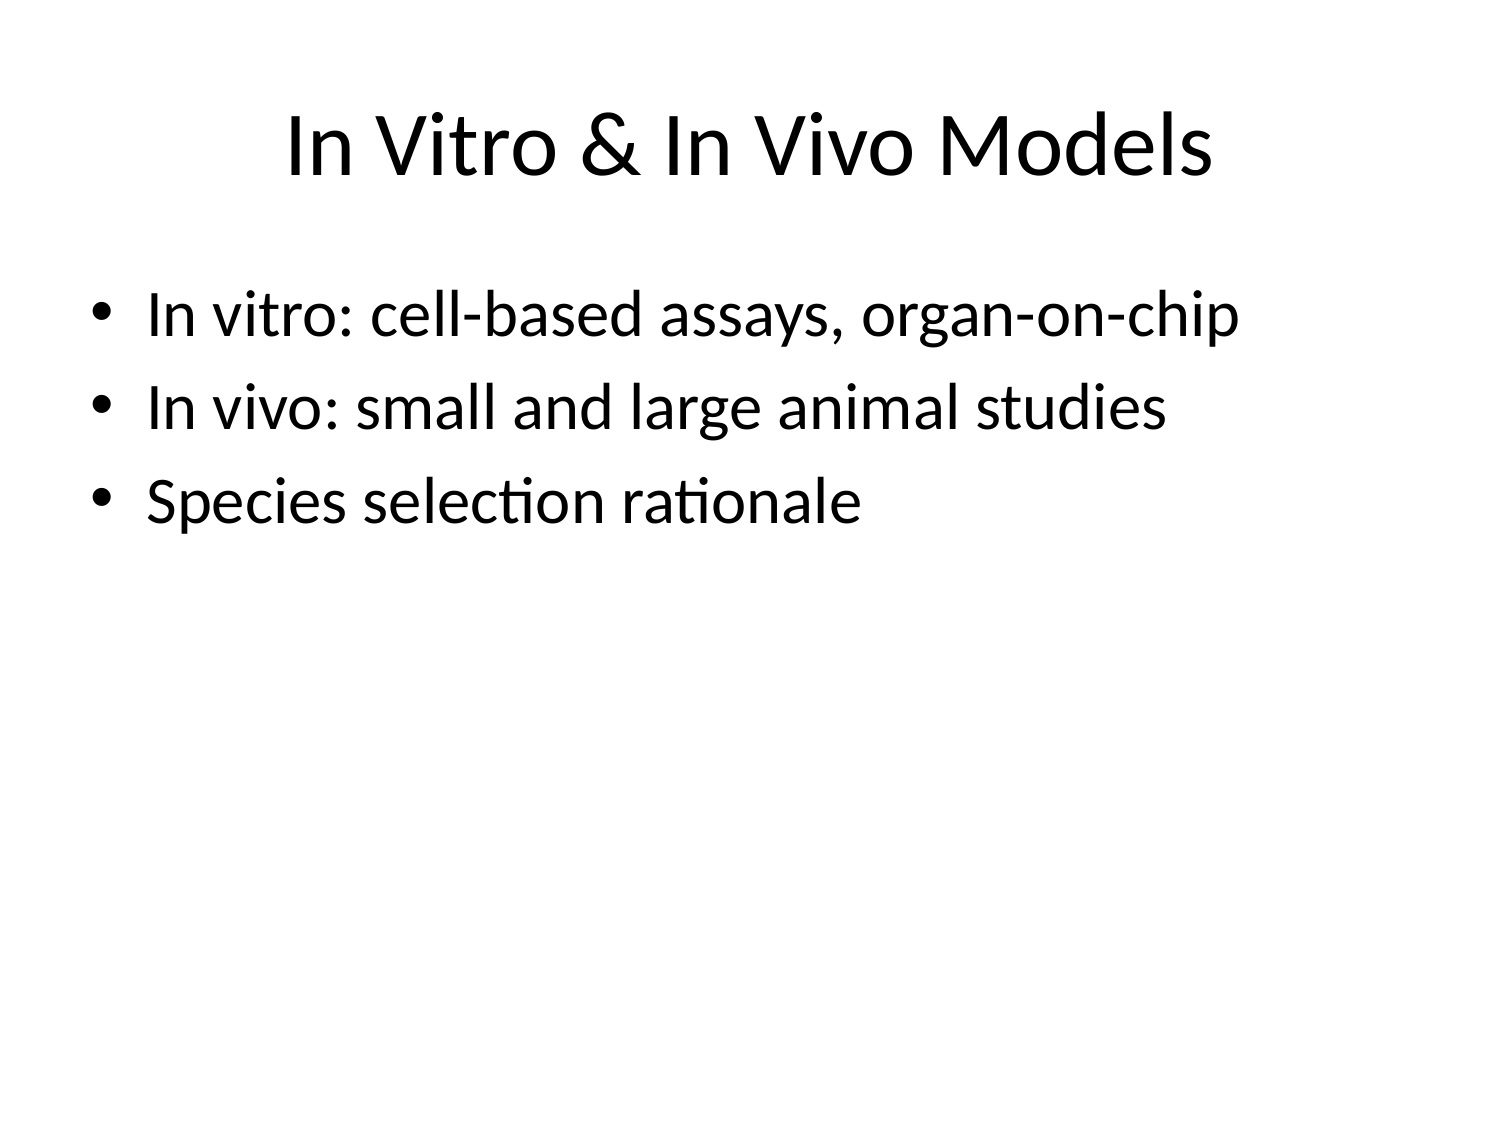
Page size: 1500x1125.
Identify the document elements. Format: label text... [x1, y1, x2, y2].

list In vitro: cell-based assays, organ-on-chip In vivo: small and large animal studies Species selection rationale [75, 262, 1425, 1005]
title In Vitro & In Vivo Models [75, 45, 1425, 233]
